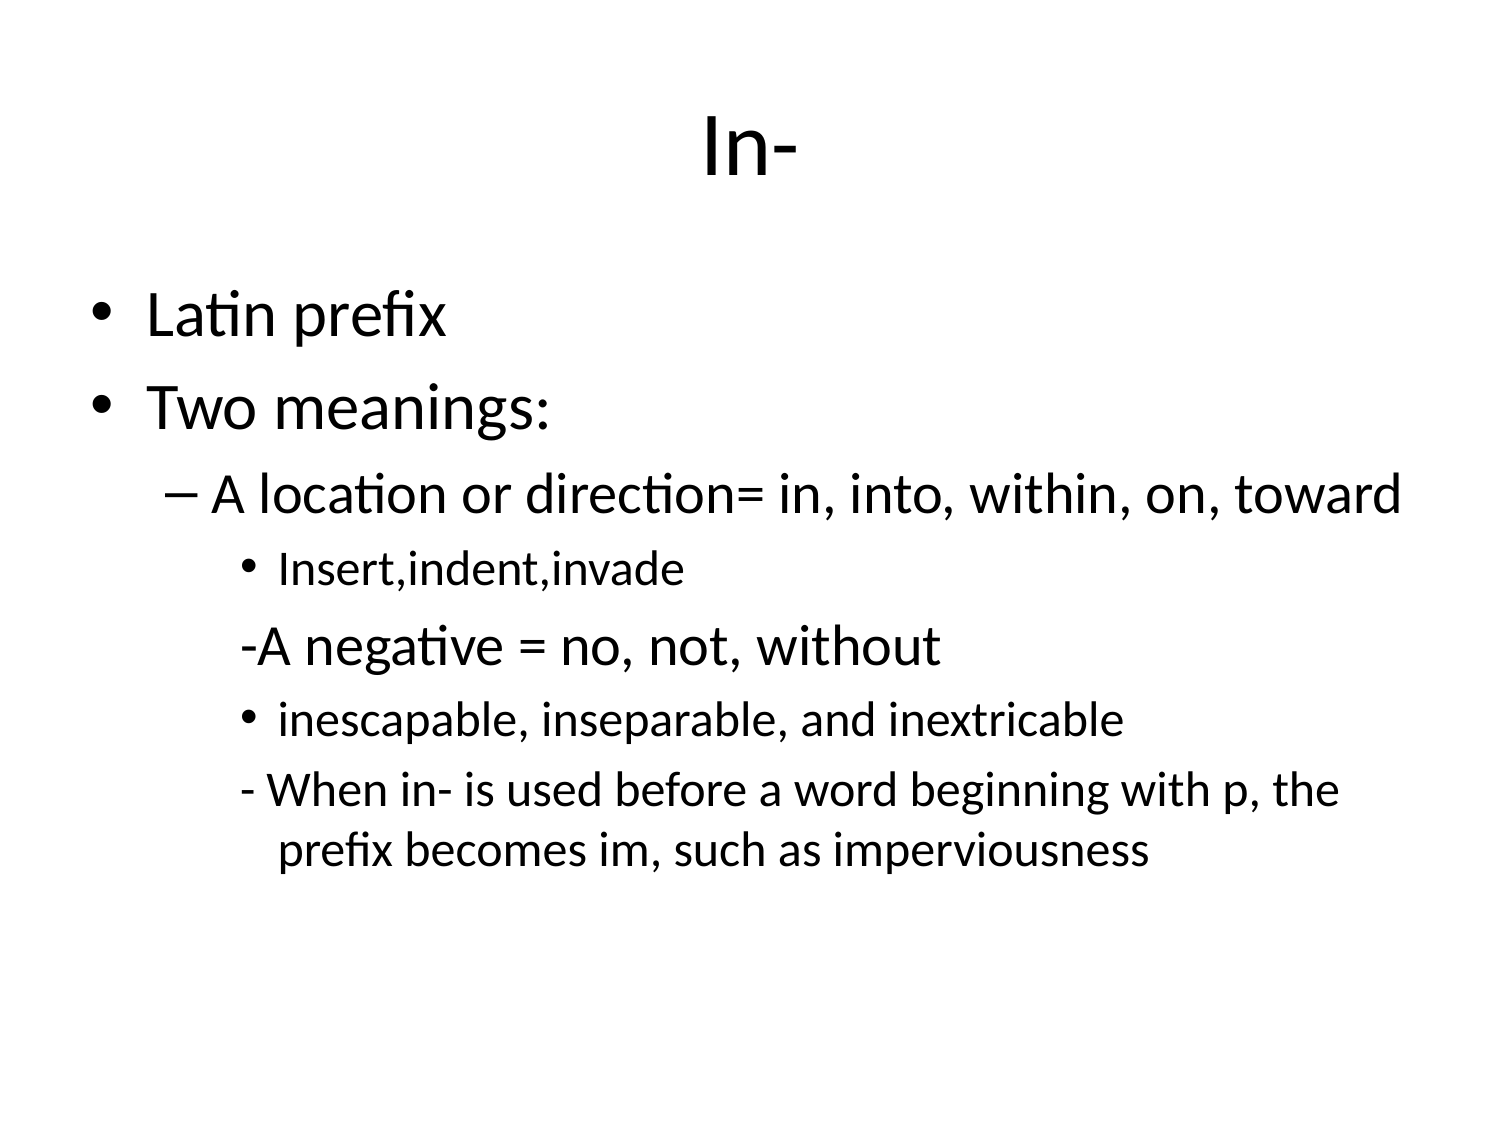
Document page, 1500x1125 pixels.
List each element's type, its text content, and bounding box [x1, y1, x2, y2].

list Latin prefix Two meanings: A location or direction= in, into, within, on, toward Insert,indent,invade -A negative = no, not, without inescapable, inseparable, and inextricable - When in- is used before a word beginning with p, the prefix becomes im, such as imperviousness [75, 262, 1425, 1005]
title In- [75, 45, 1425, 233]
